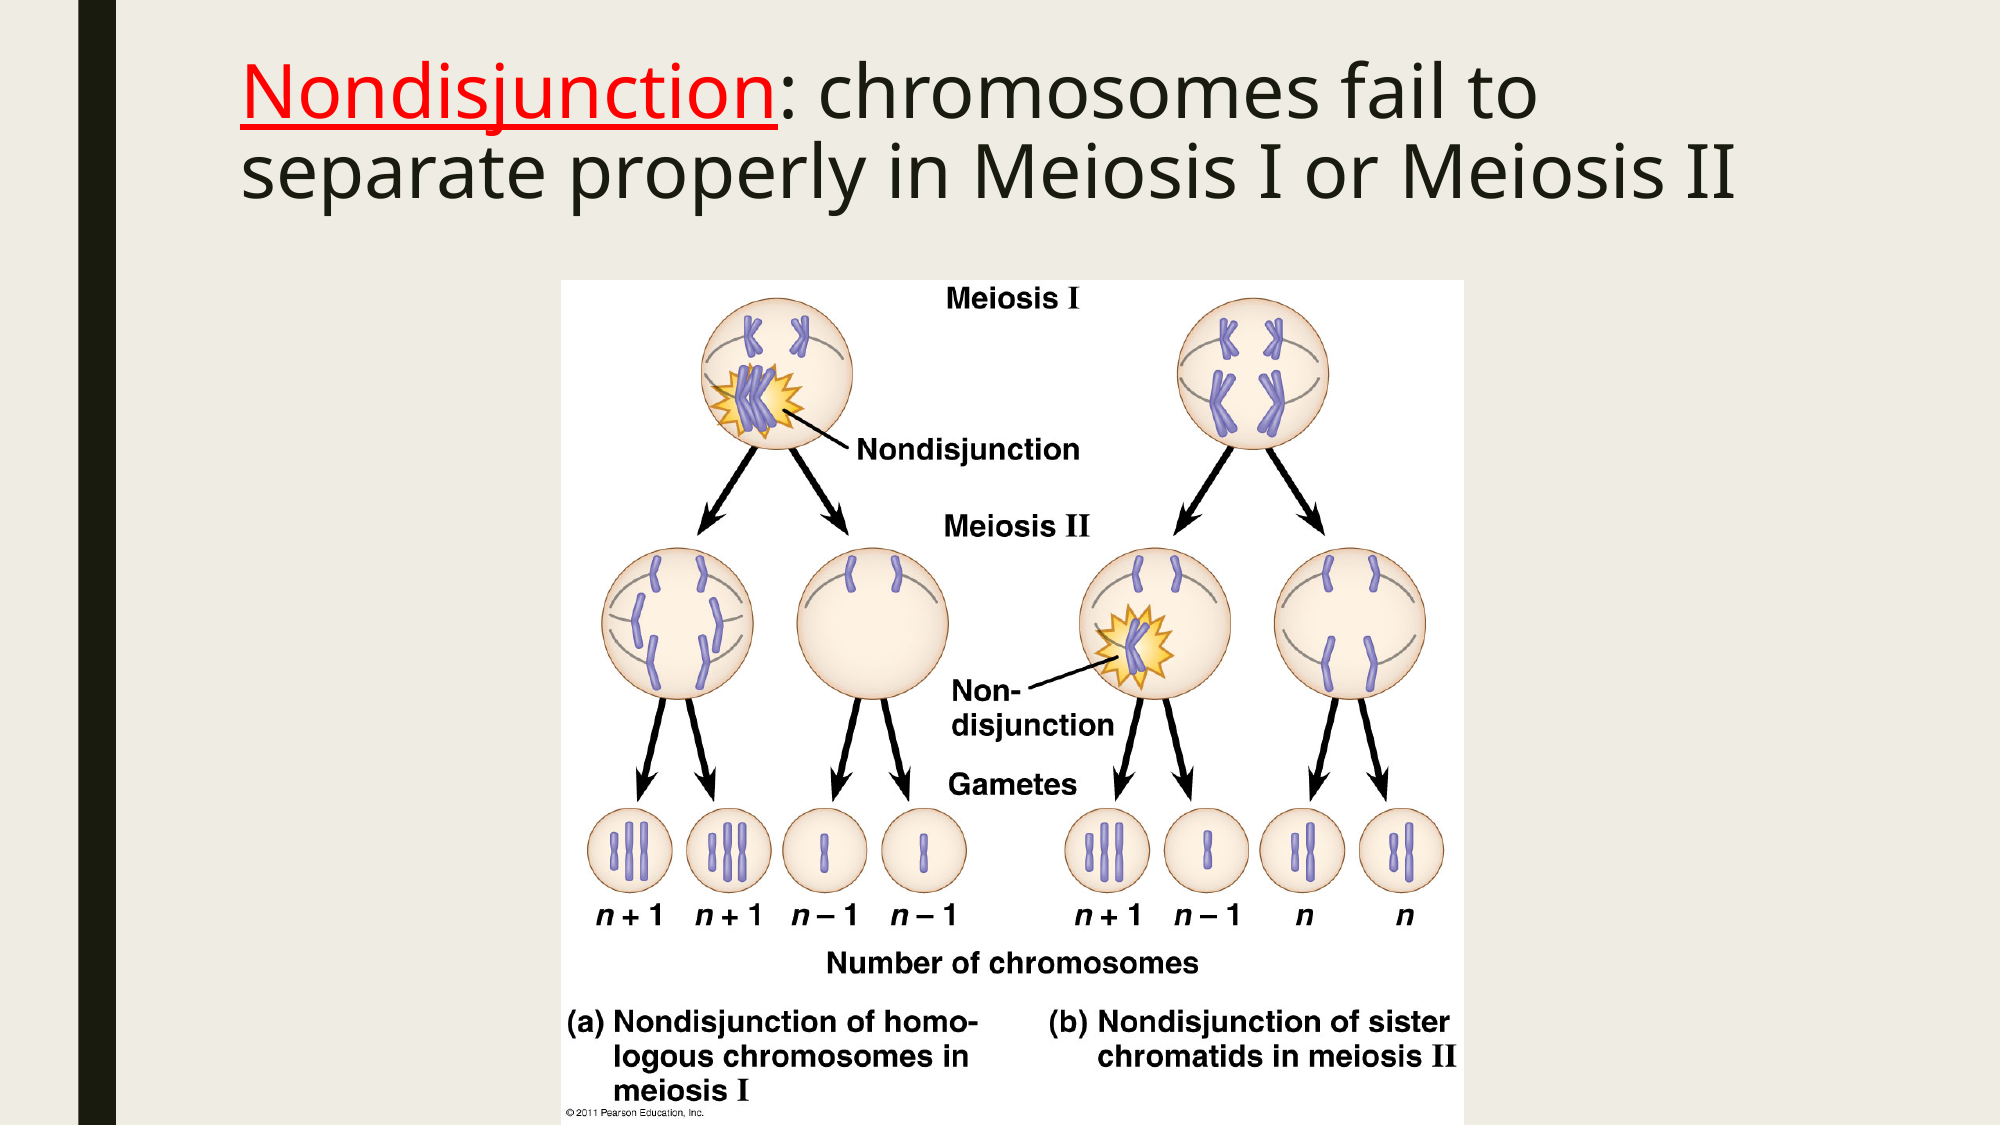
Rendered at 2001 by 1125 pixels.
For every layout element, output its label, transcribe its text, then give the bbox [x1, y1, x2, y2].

title Nondisjunction: chromosomes fail to separate properly in Meiosis I or Meiosis II [225, 46, 1800, 291]
picture [561, 280, 1464, 1125]
